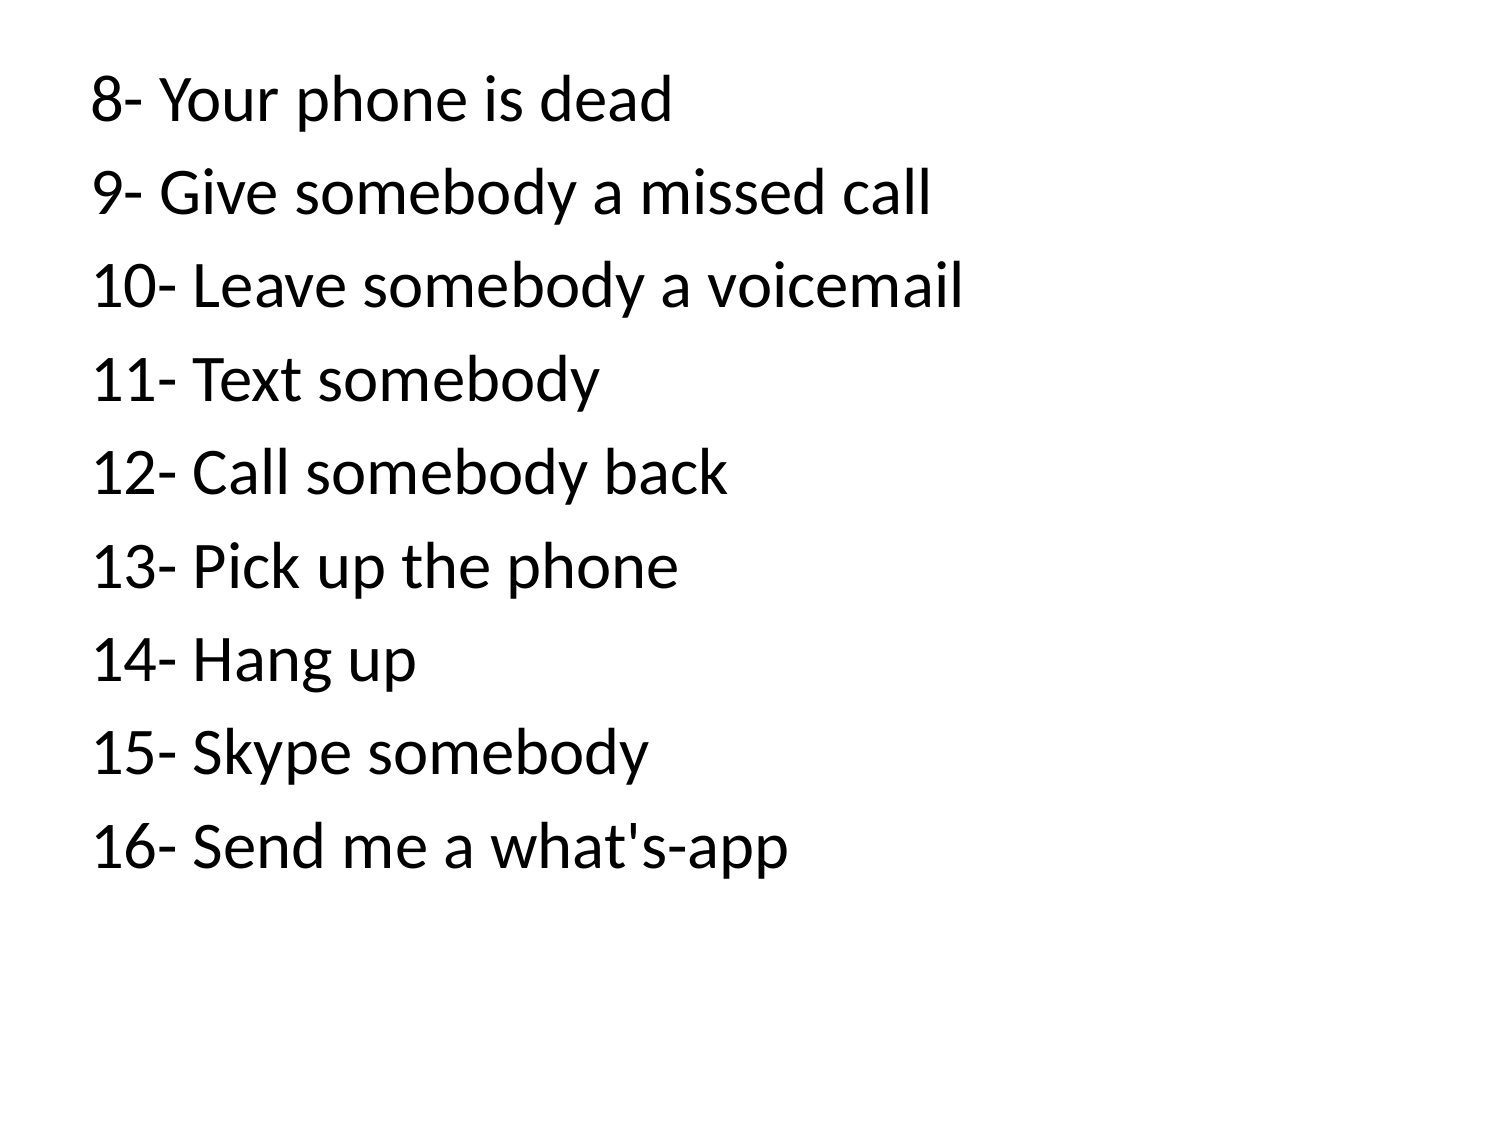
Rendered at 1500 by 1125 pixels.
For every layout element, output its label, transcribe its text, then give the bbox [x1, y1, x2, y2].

list 8- Your phone is dead 9- Give somebody a missed call 10- Leave somebody a voicemail 11- Text somebody 12- Call somebody back 13- Pick up the phone 14- Hang up 15- Skype somebody 16- Send me a what's-app [75, 46, 1425, 1005]
